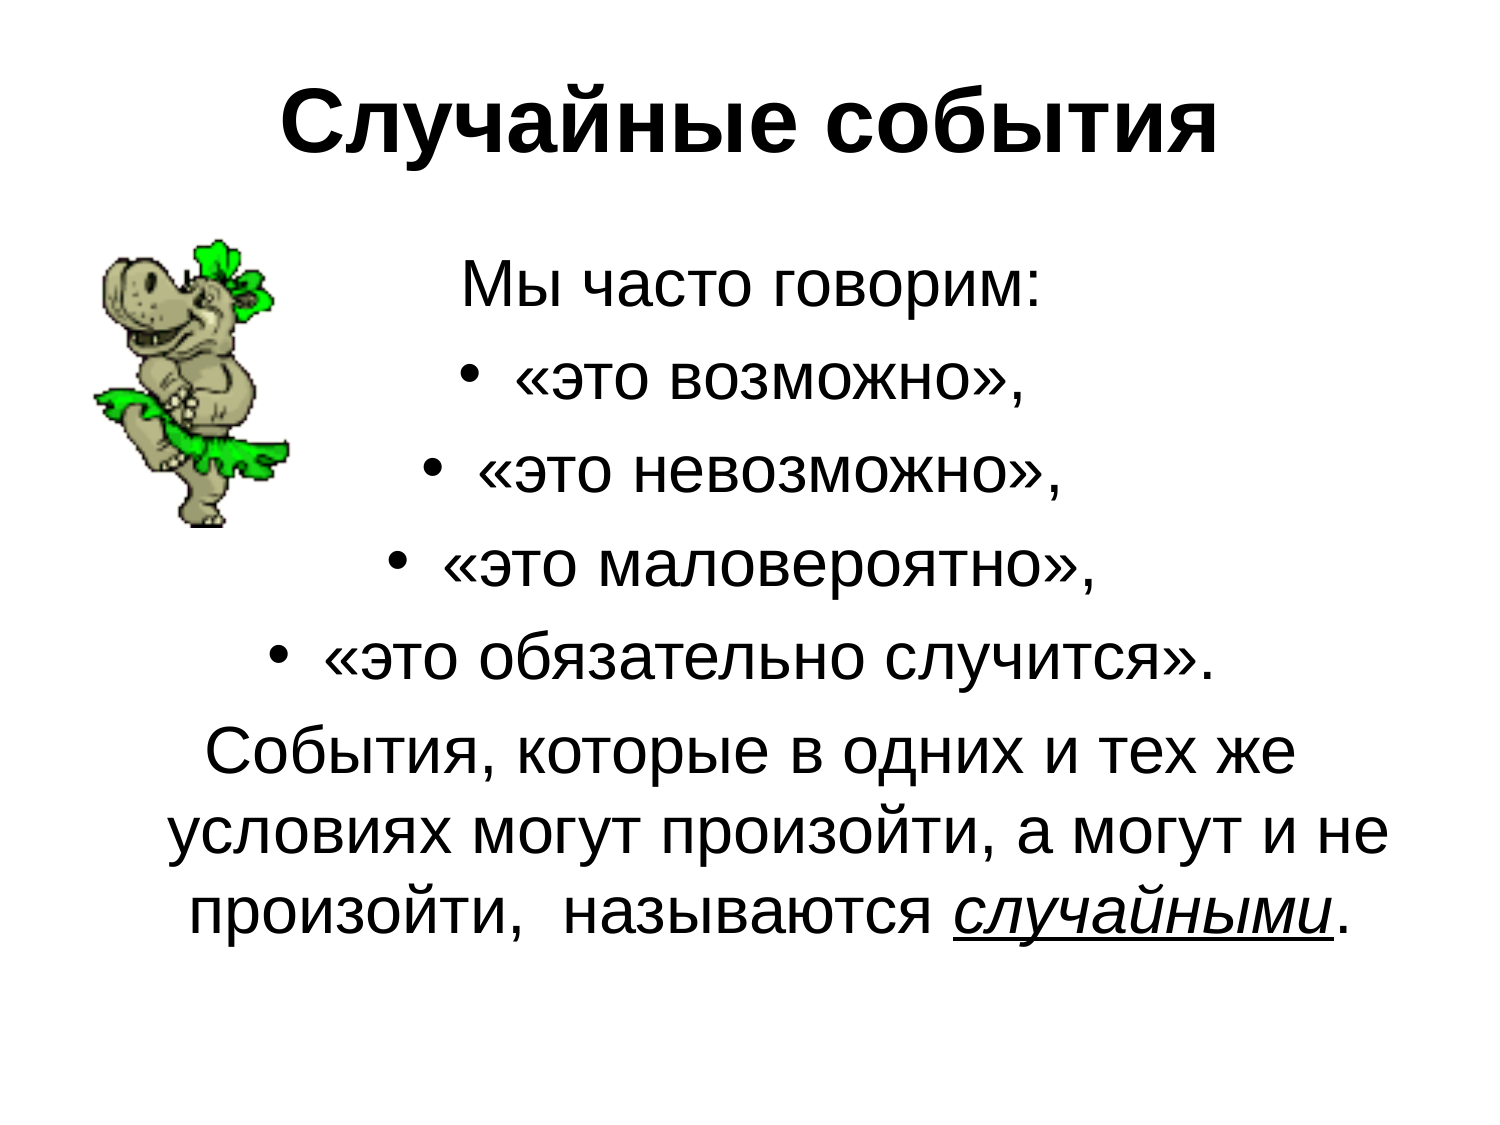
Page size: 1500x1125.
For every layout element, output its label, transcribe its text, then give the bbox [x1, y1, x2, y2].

title Случайные события [76, 0, 1425, 231]
list Мы часто говорим: «это возможно», «это невозможно», «это маловероятно», «это обязательно случится». События, которые в одних и тех же условиях могут произойти, а могут и не произойти, называются случайными. [76, 231, 1427, 1024]
picture [64, 231, 316, 528]
